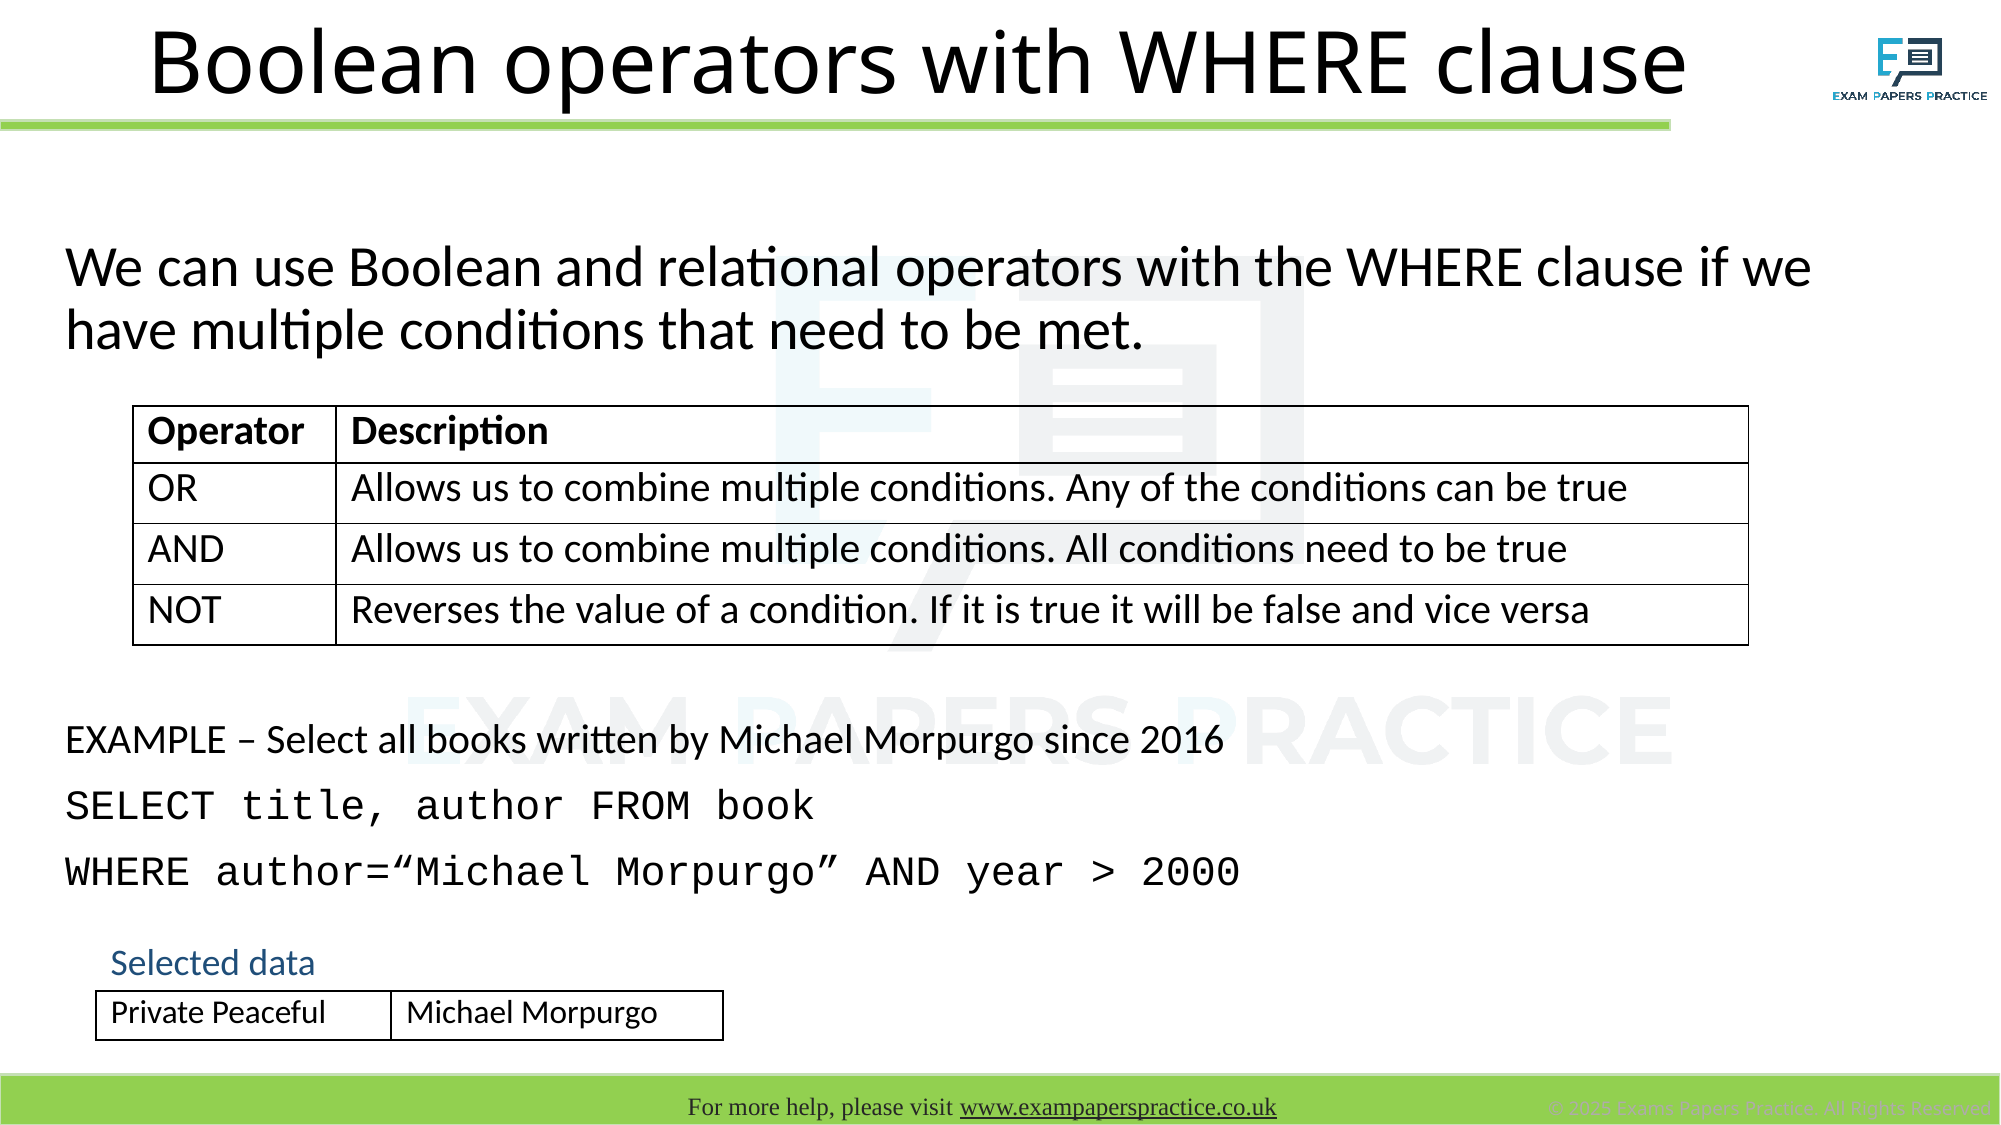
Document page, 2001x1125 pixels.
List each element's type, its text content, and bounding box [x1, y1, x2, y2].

table_cell Allows us to combine multiple conditions. Any of the conditions can be true [337, 464, 1748, 523]
table_cell Reverses the value of a condition. If it is true it will be false and vice versa [337, 585, 1748, 644]
list We can use Boolean and relational operators with the WHERE clause if we have multiple conditions that need to be met. EXAMPLE – Select all books written by Michael Morpurgo since 2016 SELECT title, author FROM book WHERE author=“Michael Morpurgo” AND year > 2000 [50, 229, 1905, 1046]
table_header Operator [134, 407, 335, 462]
table_cell NOT [134, 585, 335, 644]
text_box Selected data [95, 930, 1098, 991]
table_cell AND [134, 524, 335, 584]
table_header Description [337, 407, 1748, 462]
table_cell Allows us to combine multiple conditions. All conditions need to be true [337, 524, 1748, 584]
table_header Michael Morpurgo [392, 992, 722, 1039]
table_cell OR [134, 464, 335, 523]
table_header Private Peaceful [97, 992, 390, 1039]
title Boolean operators with WHERE clause [132, 11, 1858, 121]
